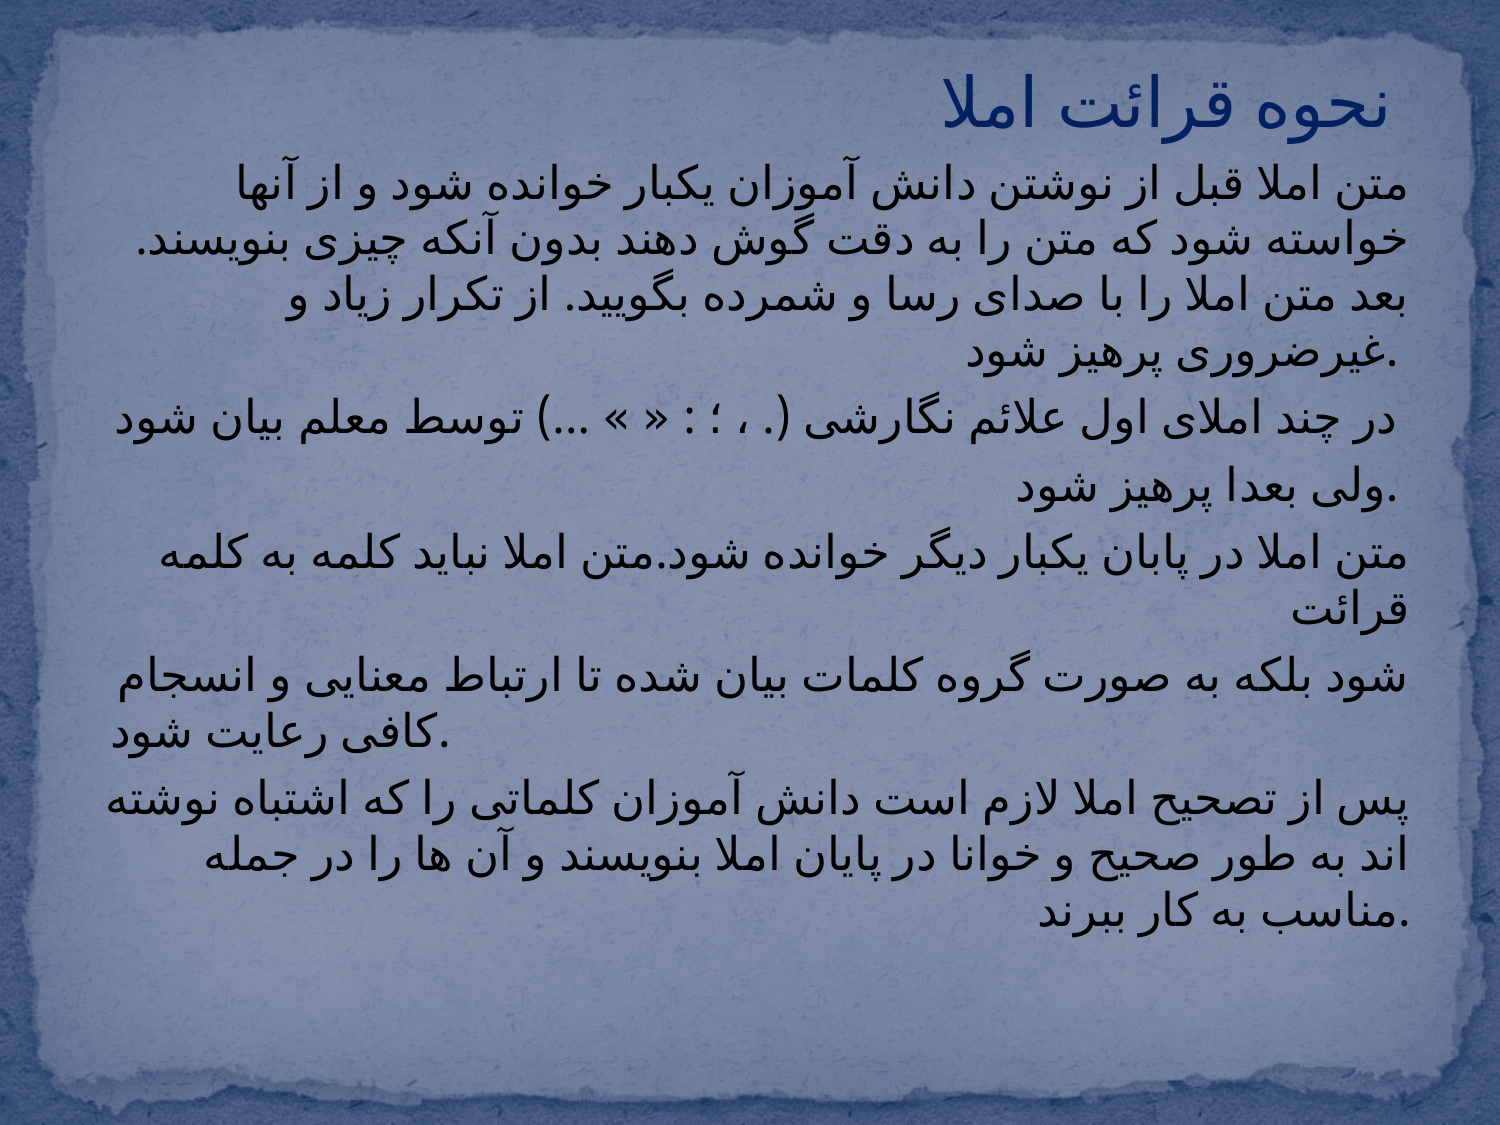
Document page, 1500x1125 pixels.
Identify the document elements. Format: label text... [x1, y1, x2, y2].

list نحوه قرائت املا متن املا قبل از نوشتن دانش آموزان یکبار خوانده شود و از آنها خواسته شود که متن را به دقت گوش دهند بدون آنکه چیزی بنویسند. بعد متن املا را با صدای رسا و شمرده بگویید. از تکرار زیاد و غیرضروری پرهیز شود. در چند املای اول علائم نگارشی (. ، ؛ : « » ...) توسط معلم بیان شود ولی بعدا پرهیز شود. متن املا در پابان یکبار دیگر خوانده شود.متن املا نباید کلمه به کلمه قرائت شود بلکه به صورت گروه کلمات بیان شده تا ارتباط معنایی و انسجام کافی رعایت شود. پس از تصحیح املا لازم است دانش آموزان کلماتی را که اشتباه نوشته اند به طور صحیح و خوانا در پایان املا بنویسند و آن ها را در جمله مناسب به کار ببرند. [75, 50, 1425, 988]
